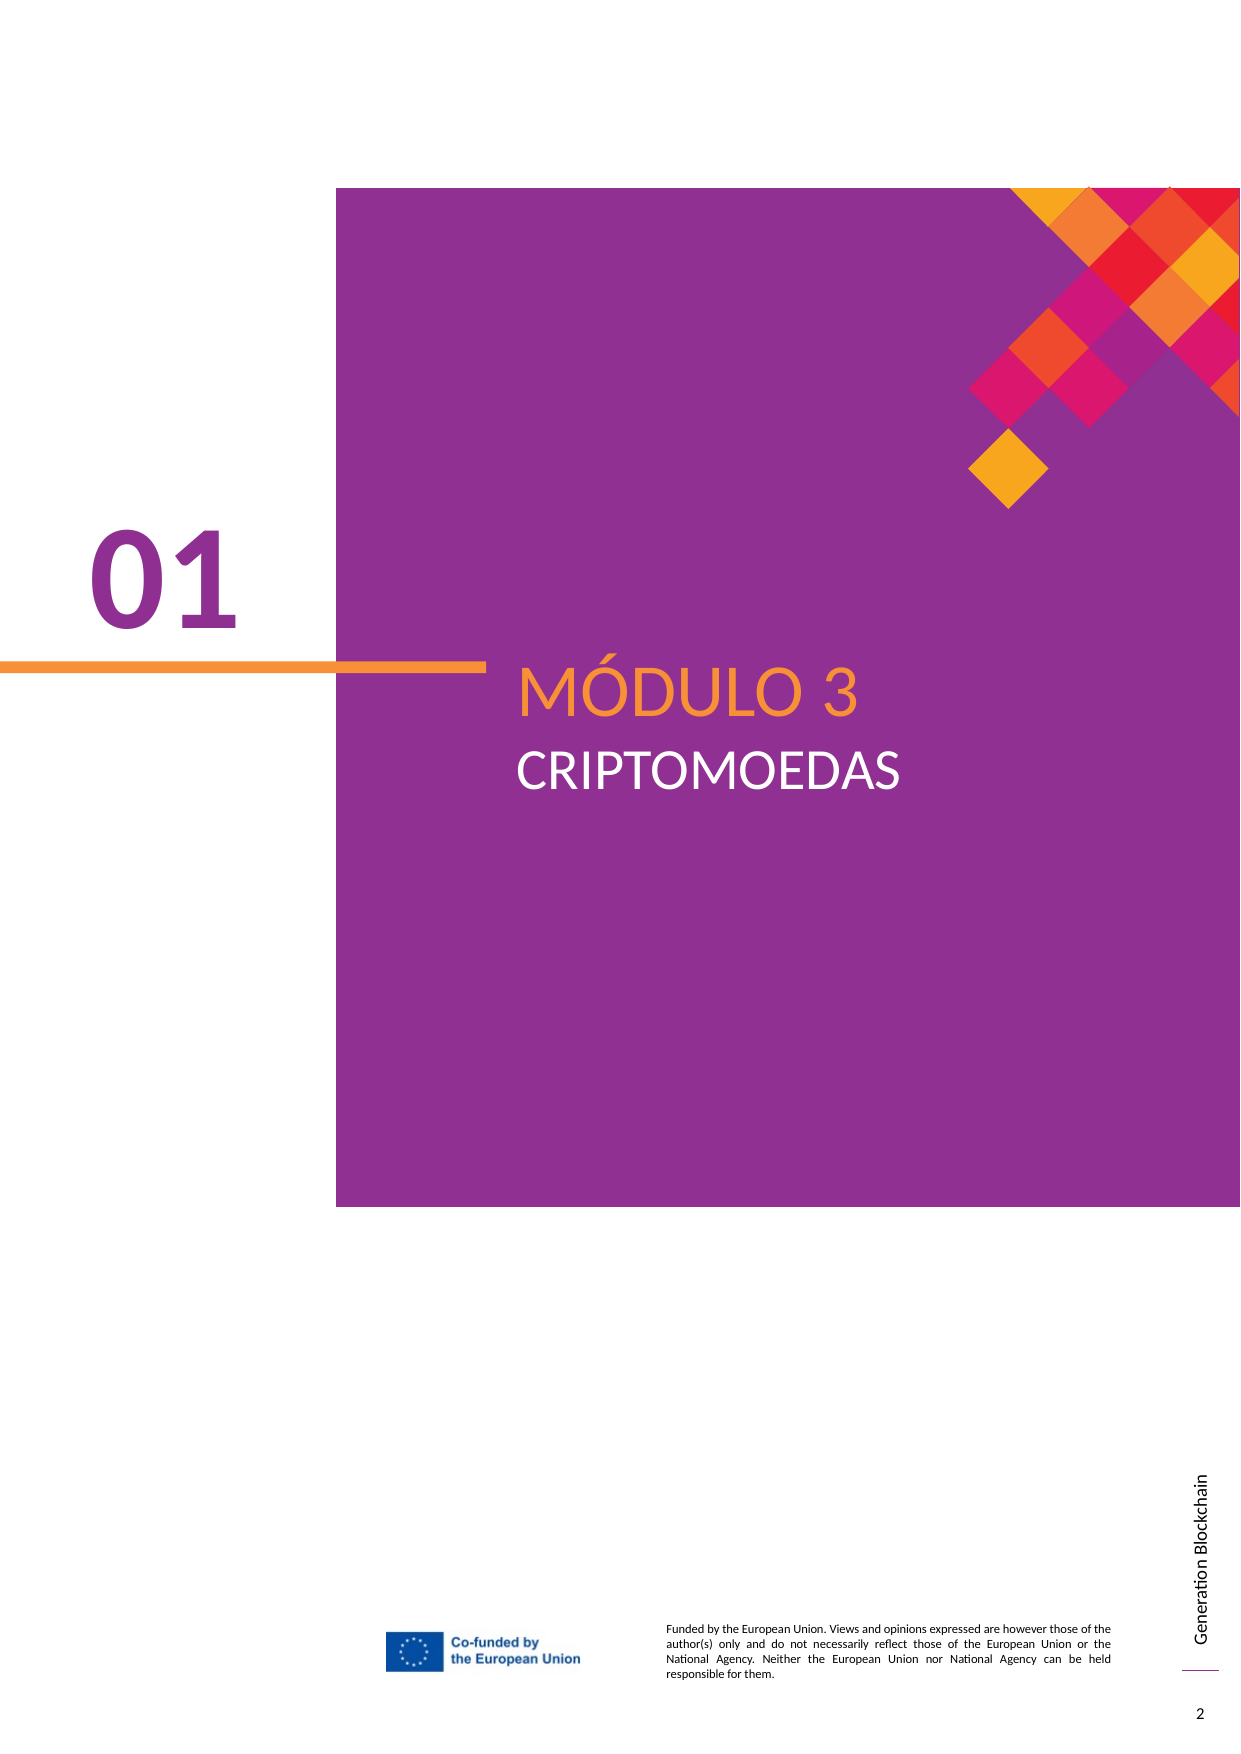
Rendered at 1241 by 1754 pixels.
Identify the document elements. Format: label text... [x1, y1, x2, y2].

list 01 [74, 471, 375, 727]
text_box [386, 1614, 1126, 1690]
list MÓDULO 3 CRIPTOMOEDAS [501, 634, 1209, 975]
slide_number 62 [1169, 1674, 1231, 1751]
